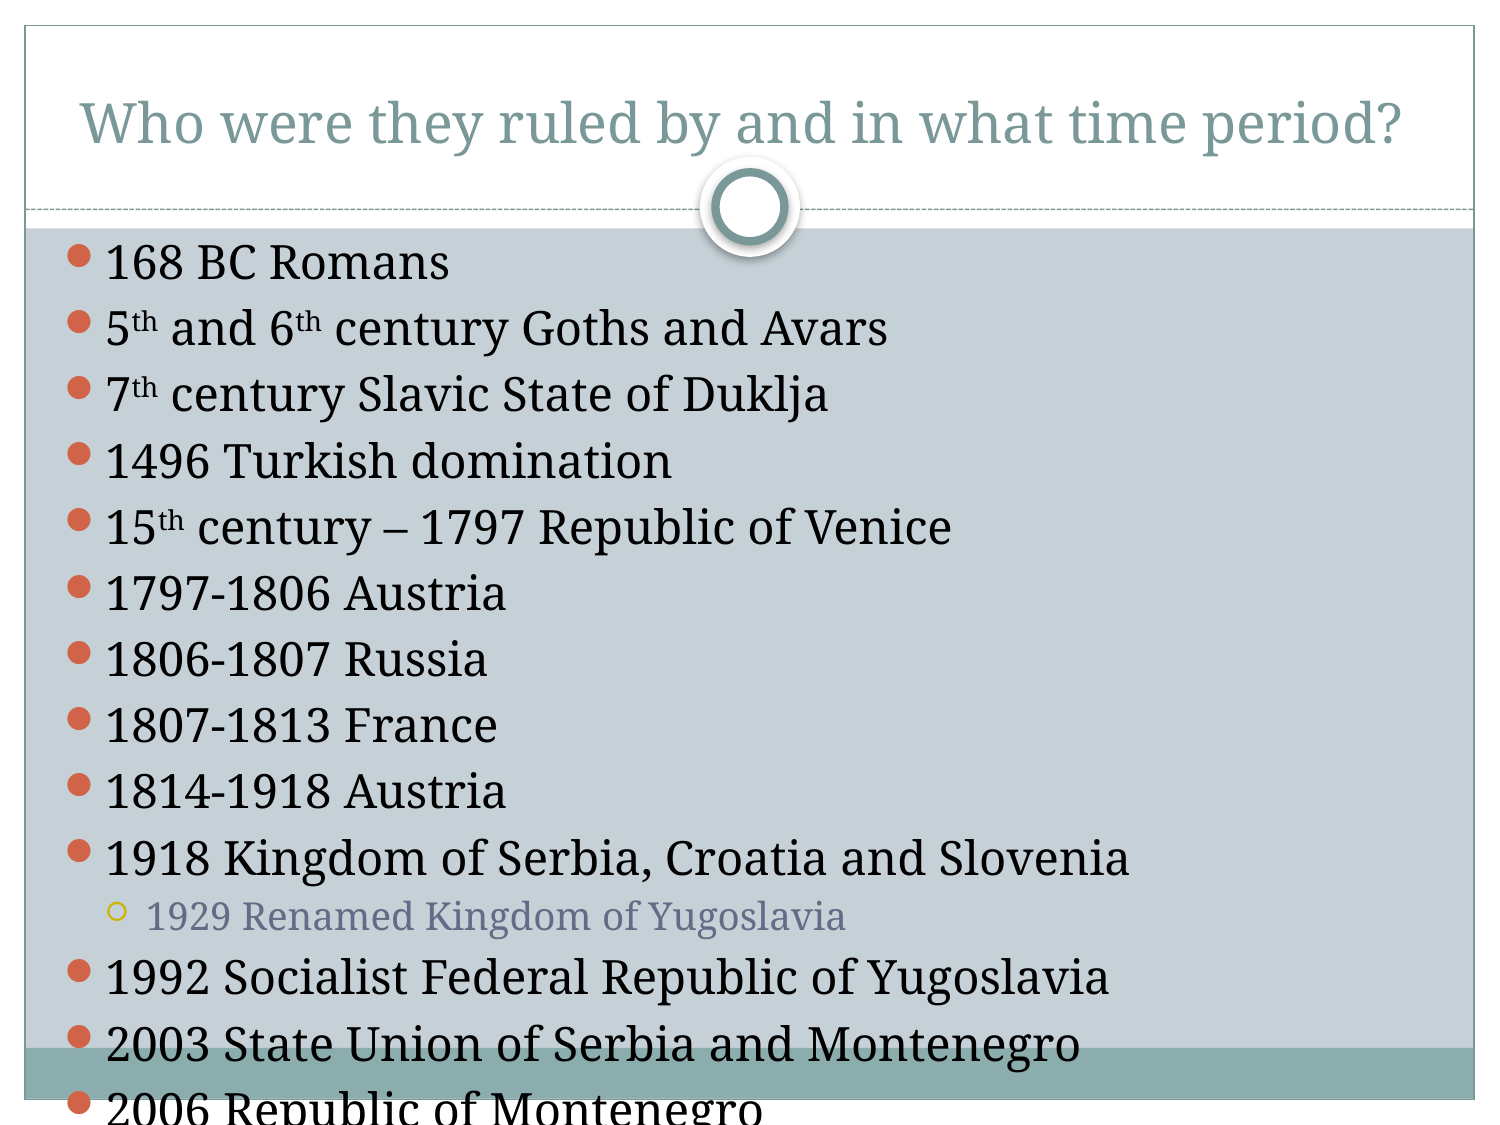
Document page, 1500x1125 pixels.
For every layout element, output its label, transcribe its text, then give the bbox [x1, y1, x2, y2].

title Who were they ruled by and in what time period? [49, 37, 1450, 162]
list 168 BC Romans 5th and 6th century Goths and Avars 7th century Slavic State of Duklja 1496 Turkish domination 15th century – 1797 Republic of Venice 1797-1806 Austria 1806-1807 Russia 1807-1813 France 1814-1918 Austria 1918 Kingdom of Serbia, Croatia and Slovenia 1929 Renamed Kingdom of Yugoslavia 1992 Socialist Federal Republic of Yugoslavia 2003 State Union of Serbia and Montenegro 2006 Republic of Montenegro [49, 224, 1445, 1125]
